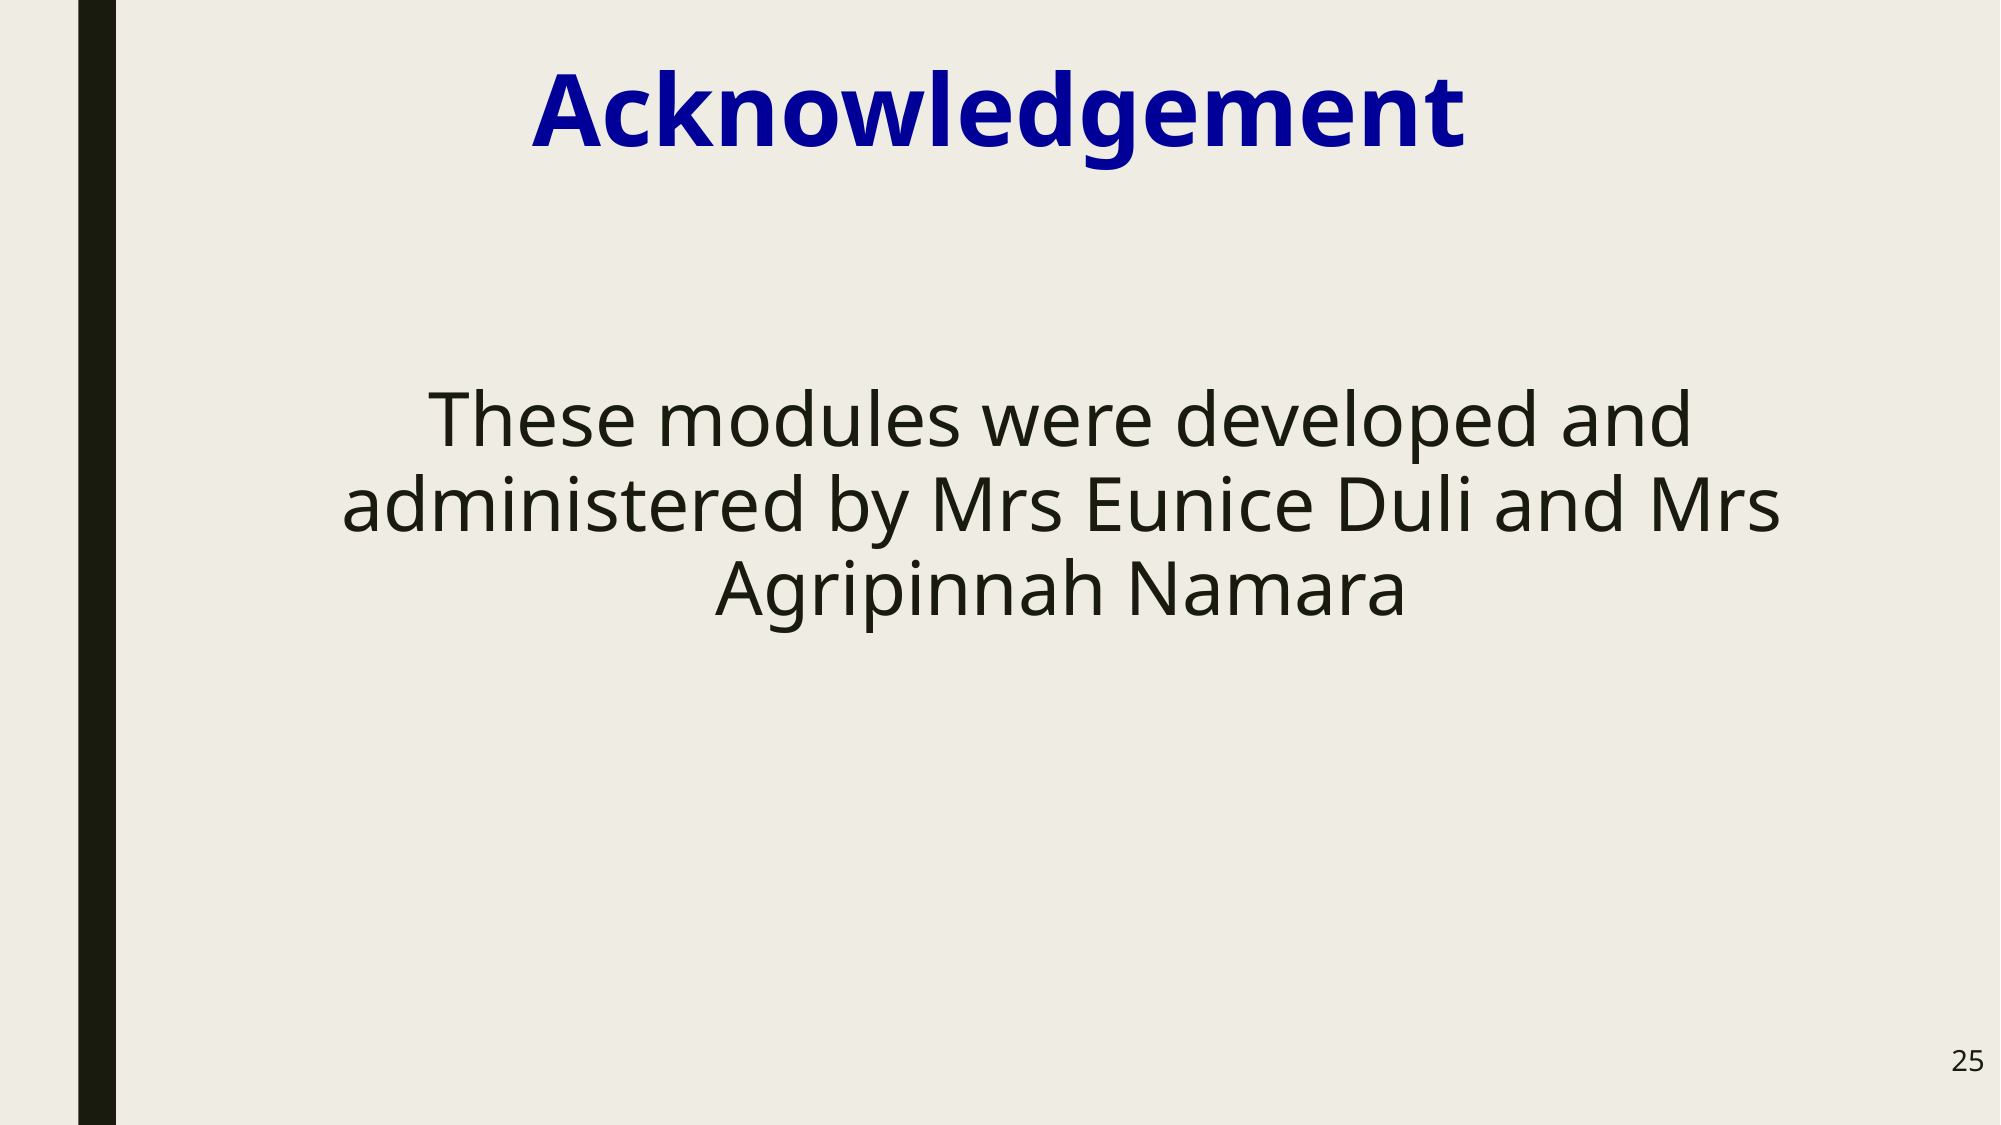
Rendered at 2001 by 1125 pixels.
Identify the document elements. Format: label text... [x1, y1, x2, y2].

title Acknowledgement [212, 53, 1788, 207]
list These modules were developed and administered by Mrs Eunice Duli and Mrs Agripinnah Namara [198, 371, 1926, 803]
slide_number 25 [1851, 999, 2000, 1125]
